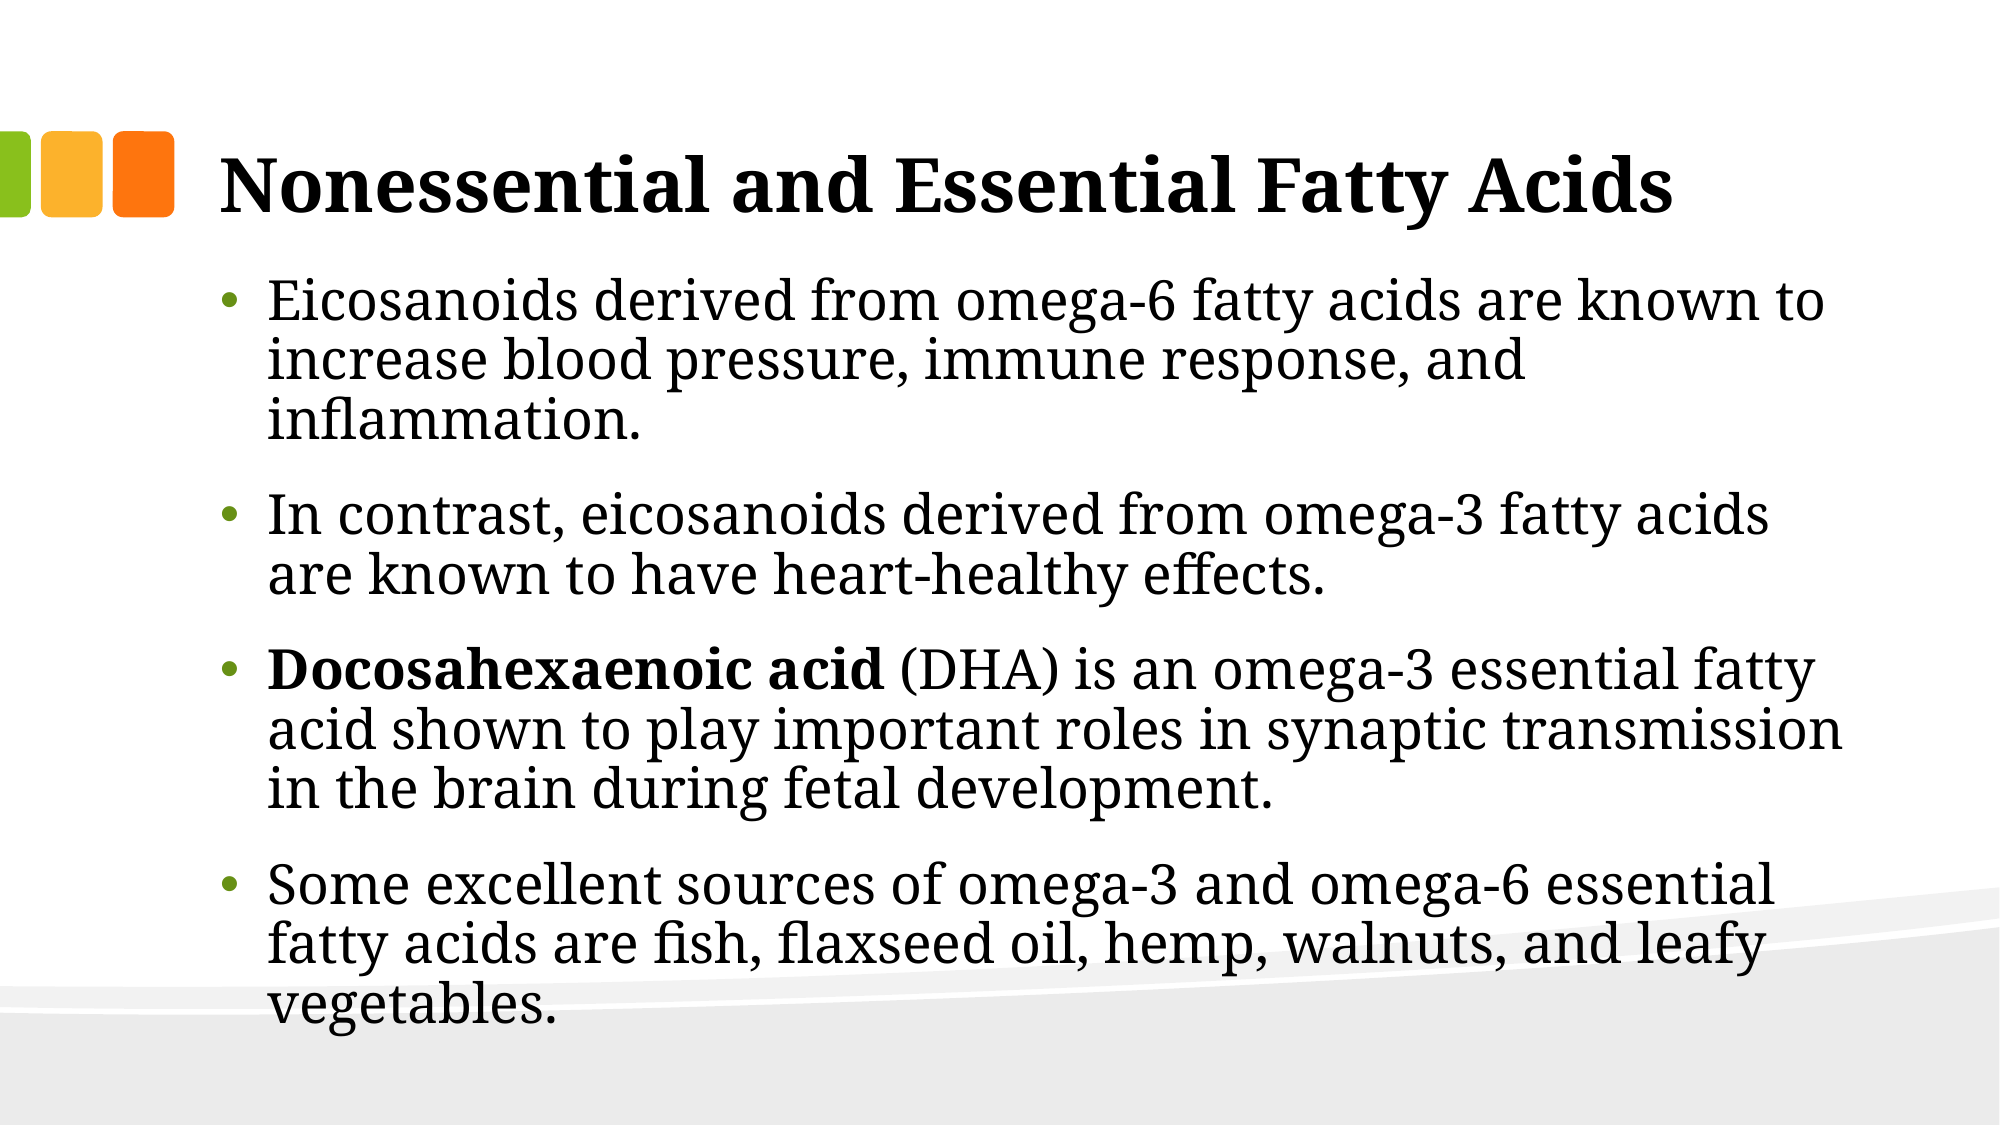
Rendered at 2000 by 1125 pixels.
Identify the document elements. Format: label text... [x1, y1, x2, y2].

title Nonessential and Essential Fatty Acids [199, 24, 1800, 238]
list Eicosanoids derived from omega-6 fatty acids are known to increase blood pressure, immune response, and inflammation. In contrast, eicosanoids derived from omega-3 fatty acids are known to have heart-healthy effects. Docosahexaenoic acid (DHA) is an omega-3 essential fatty acid shown to play important roles in synaptic transmission in the brain during fetal development. Some excellent sources of omega-3 and omega-6 essential fatty acids are fish, flaxseed oil, hemp, walnuts, and leafy vegetables. [199, 262, 1888, 1050]
